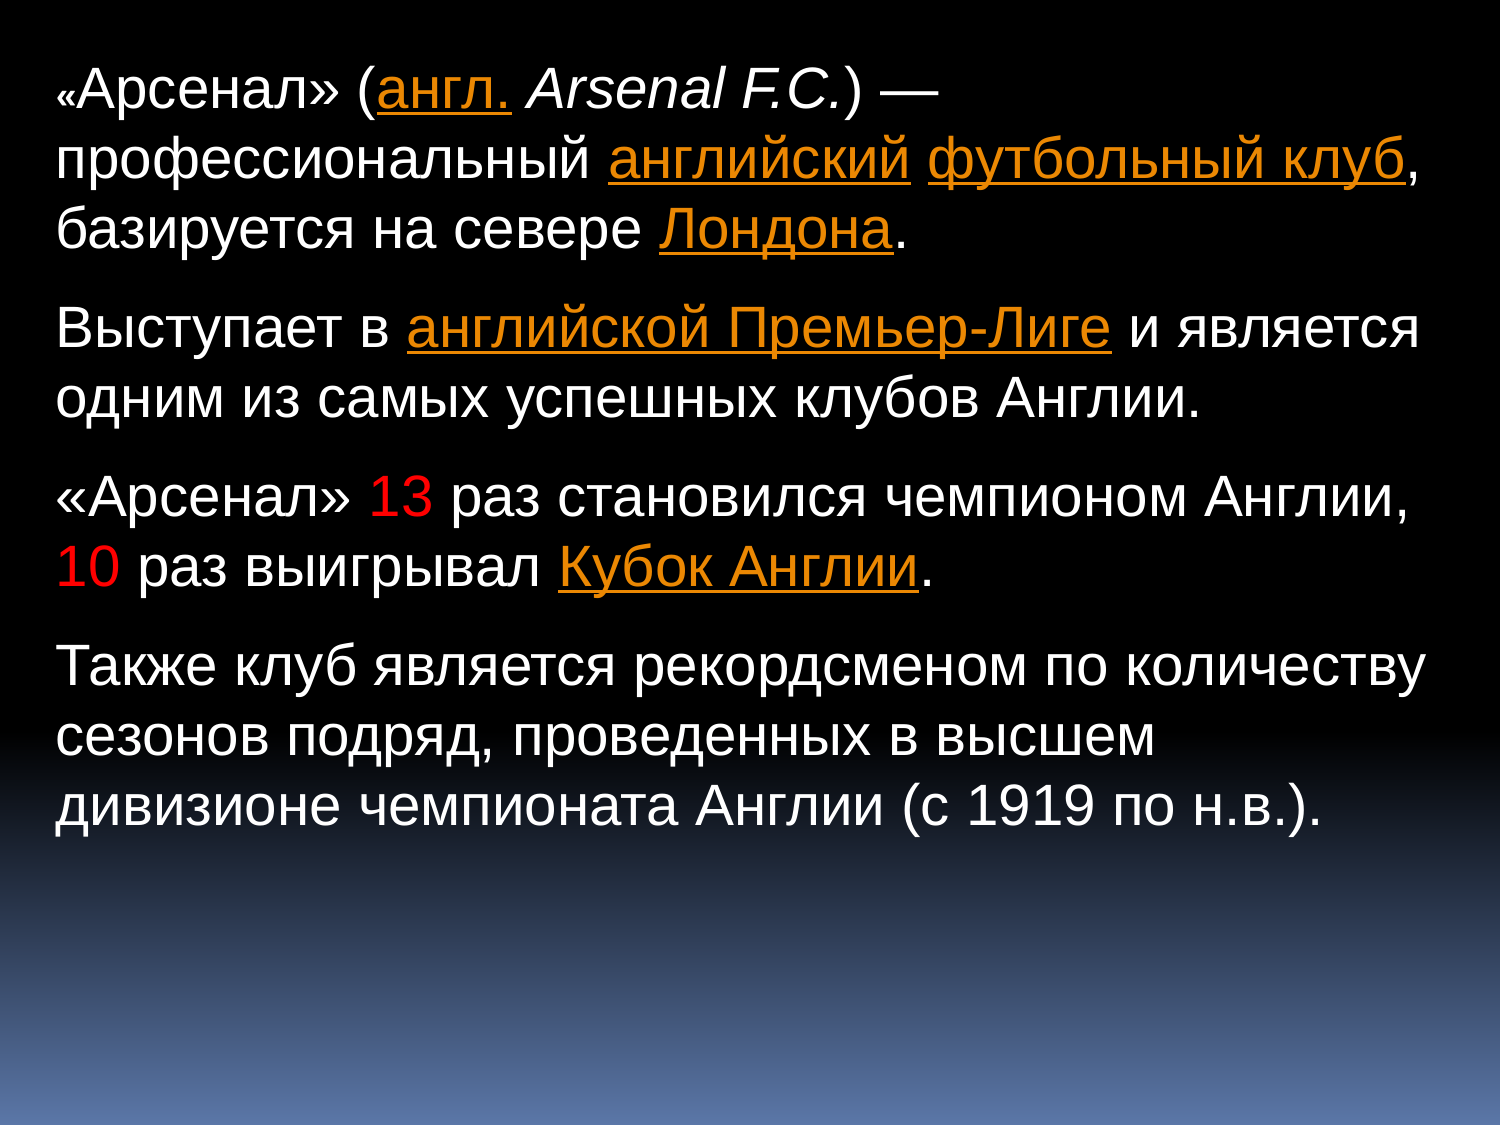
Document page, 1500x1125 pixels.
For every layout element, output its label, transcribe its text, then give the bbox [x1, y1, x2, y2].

text_box «Арсенал» (англ. Arsenal F.C.) — профессиональный английский футбольный клуб, базируется на севере Лондона. Выступает в английской Премьер-Лиге и является одним из самых успешных клубов Англии. «Арсенал» 13 раз становился чемпионом Англии, 10 раз выигрывал Кубок Англии. Также клуб является рекордсменом по количеству сезонов подряд, проведенных в высшем дивизионе чемпионата Англии (с 1919 по н.в.). [41, 42, 1447, 909]
